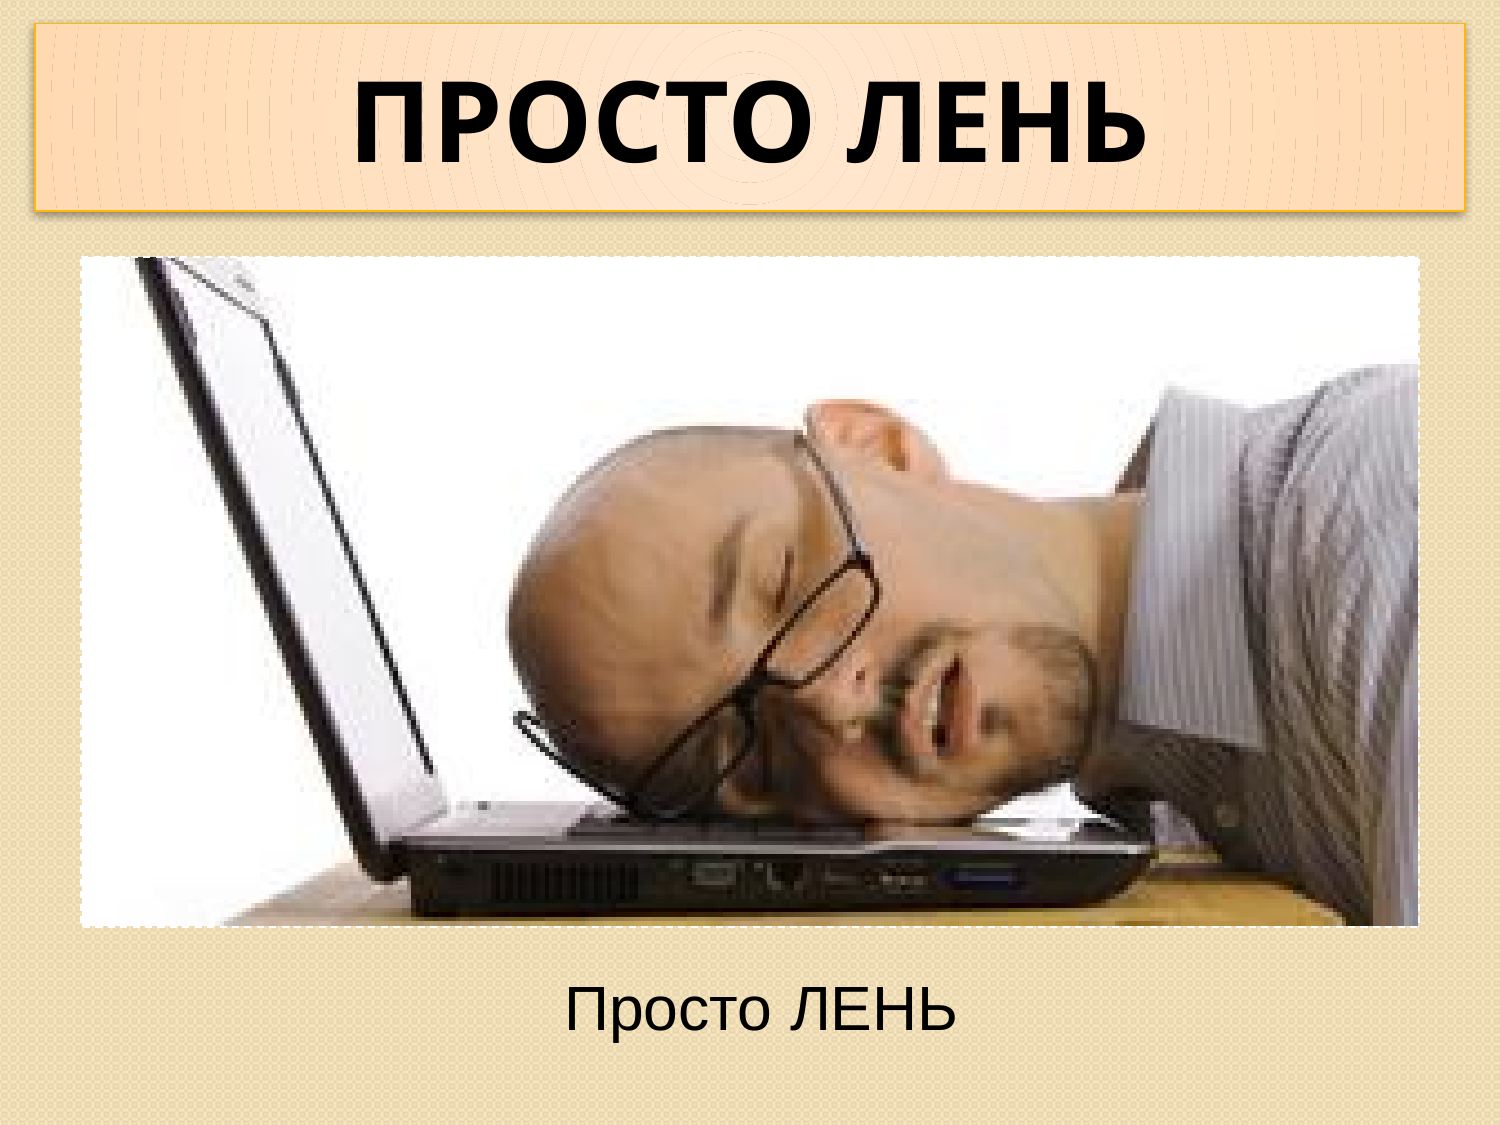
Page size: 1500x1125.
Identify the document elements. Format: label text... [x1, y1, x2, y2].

title ПРОСТО ЛЕНЬ [34, 23, 1466, 212]
text_box Просто ЛЕНЬ [23, 960, 1500, 1051]
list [81, 257, 1419, 927]
